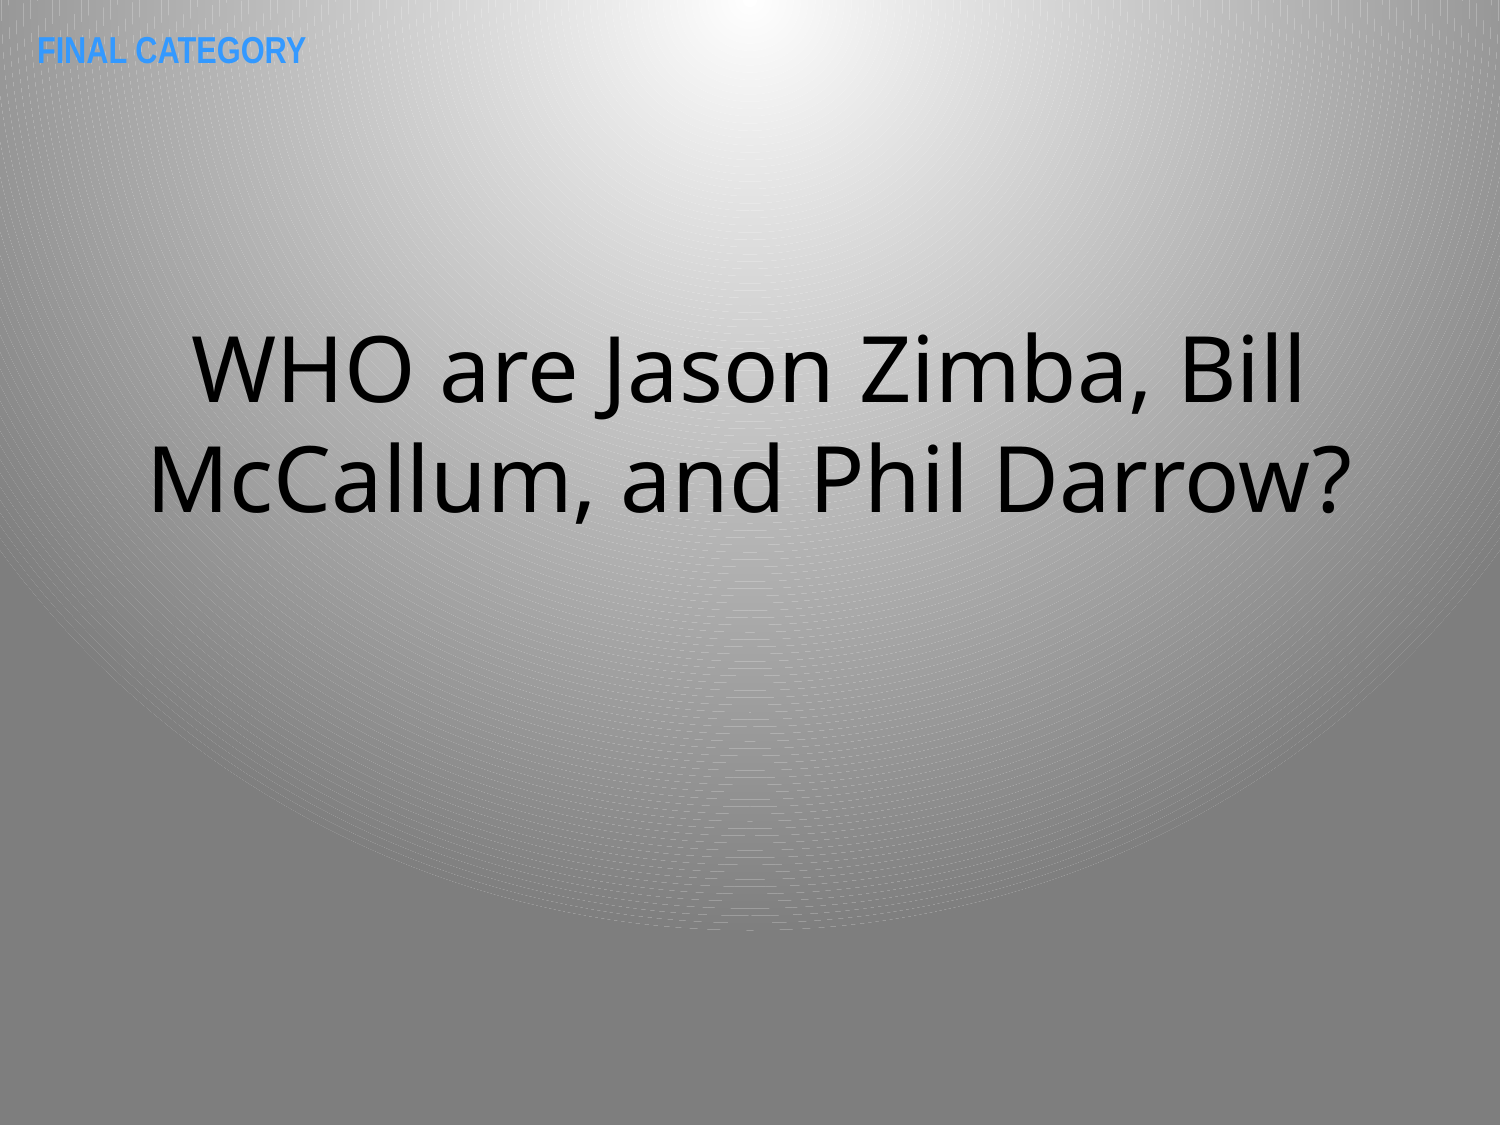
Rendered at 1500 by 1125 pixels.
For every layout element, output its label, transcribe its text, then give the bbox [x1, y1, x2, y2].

text_box WHO are Jason Zimba, Bill McCallum, and Phil Darrow? [74, 162, 1425, 900]
text_box FINAL CATEGORY [22, 18, 1025, 94]
